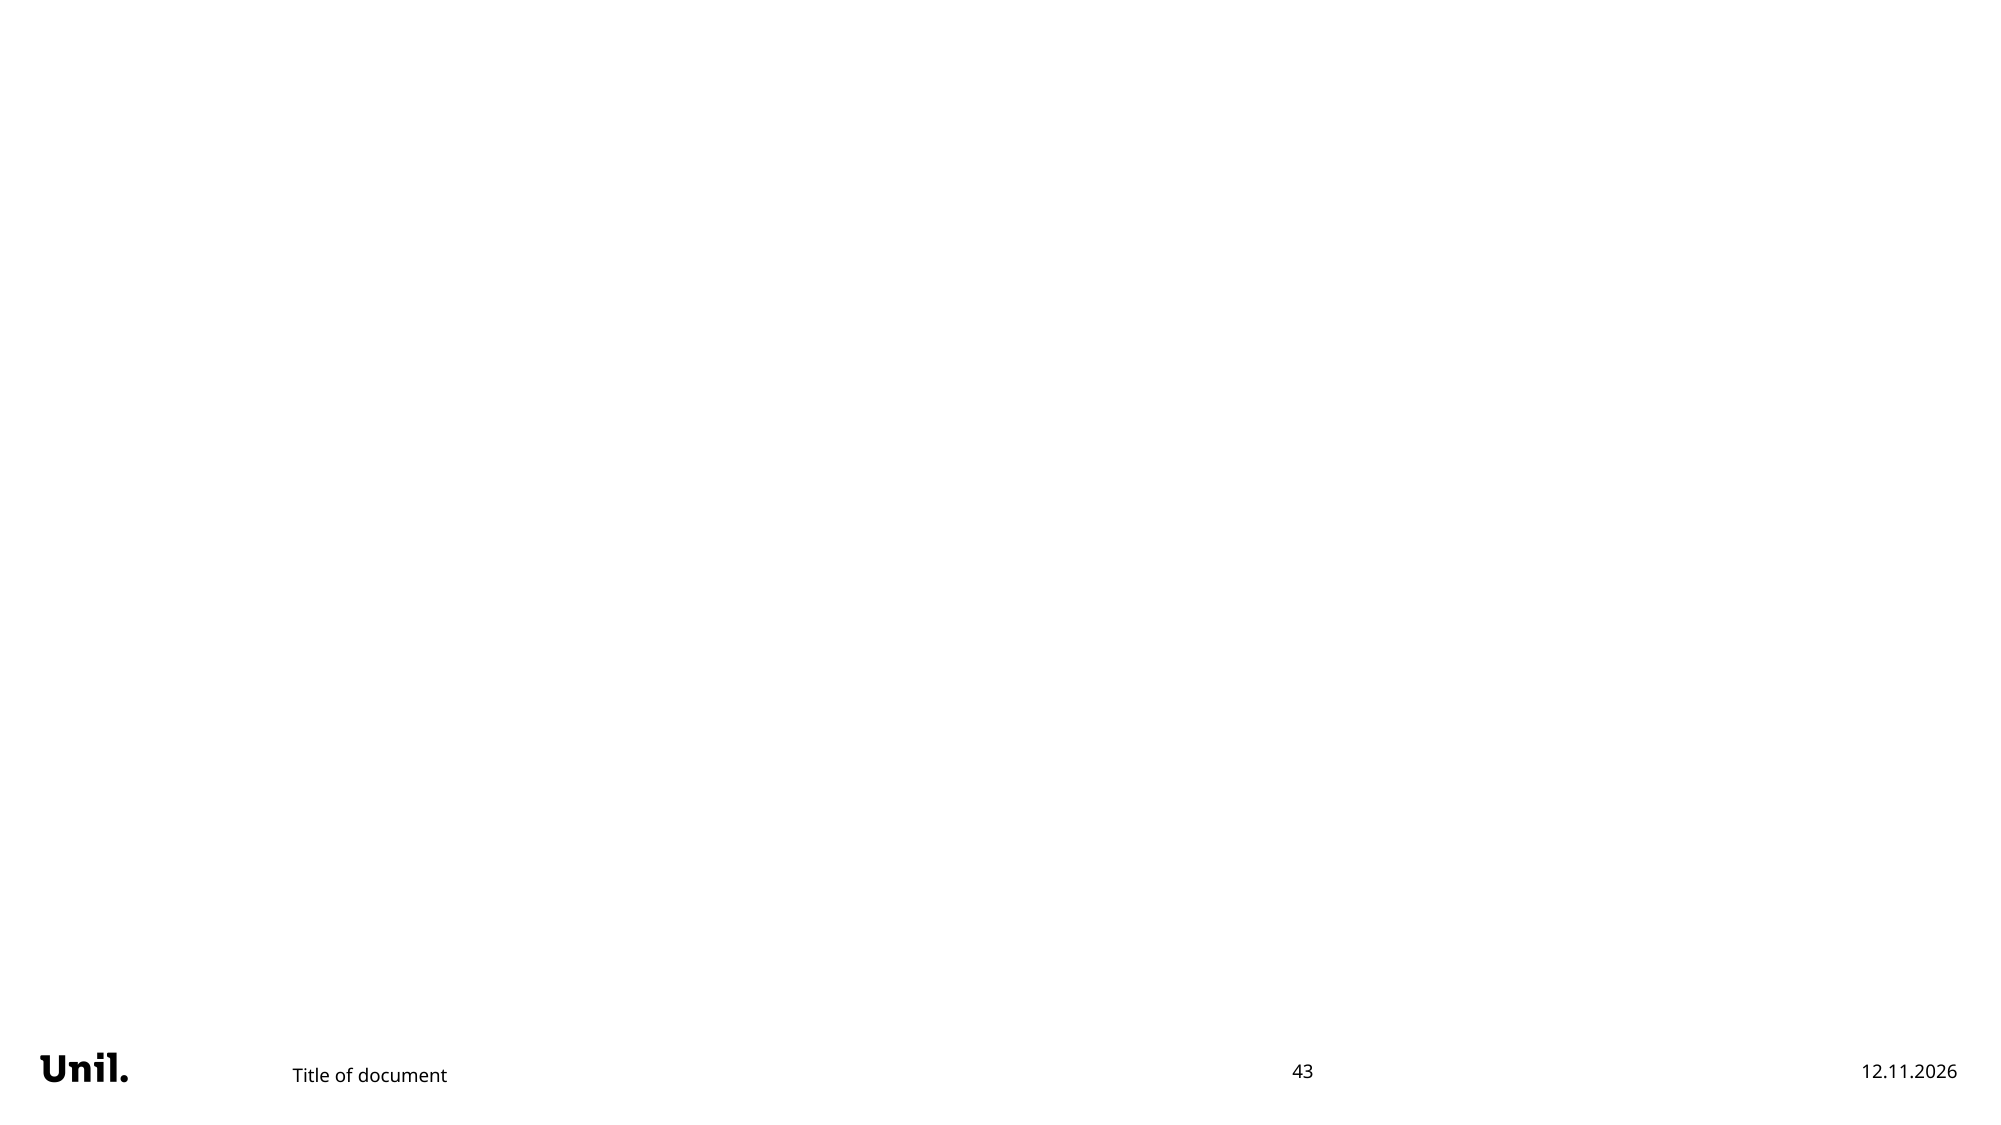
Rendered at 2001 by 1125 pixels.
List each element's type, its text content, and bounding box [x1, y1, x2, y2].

footer Title of document [292, 1011, 1048, 1087]
picture [27, 1042, 141, 1095]
slide_number 43 [1250, 1037, 1355, 1086]
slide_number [1789, 1026, 1958, 1086]
